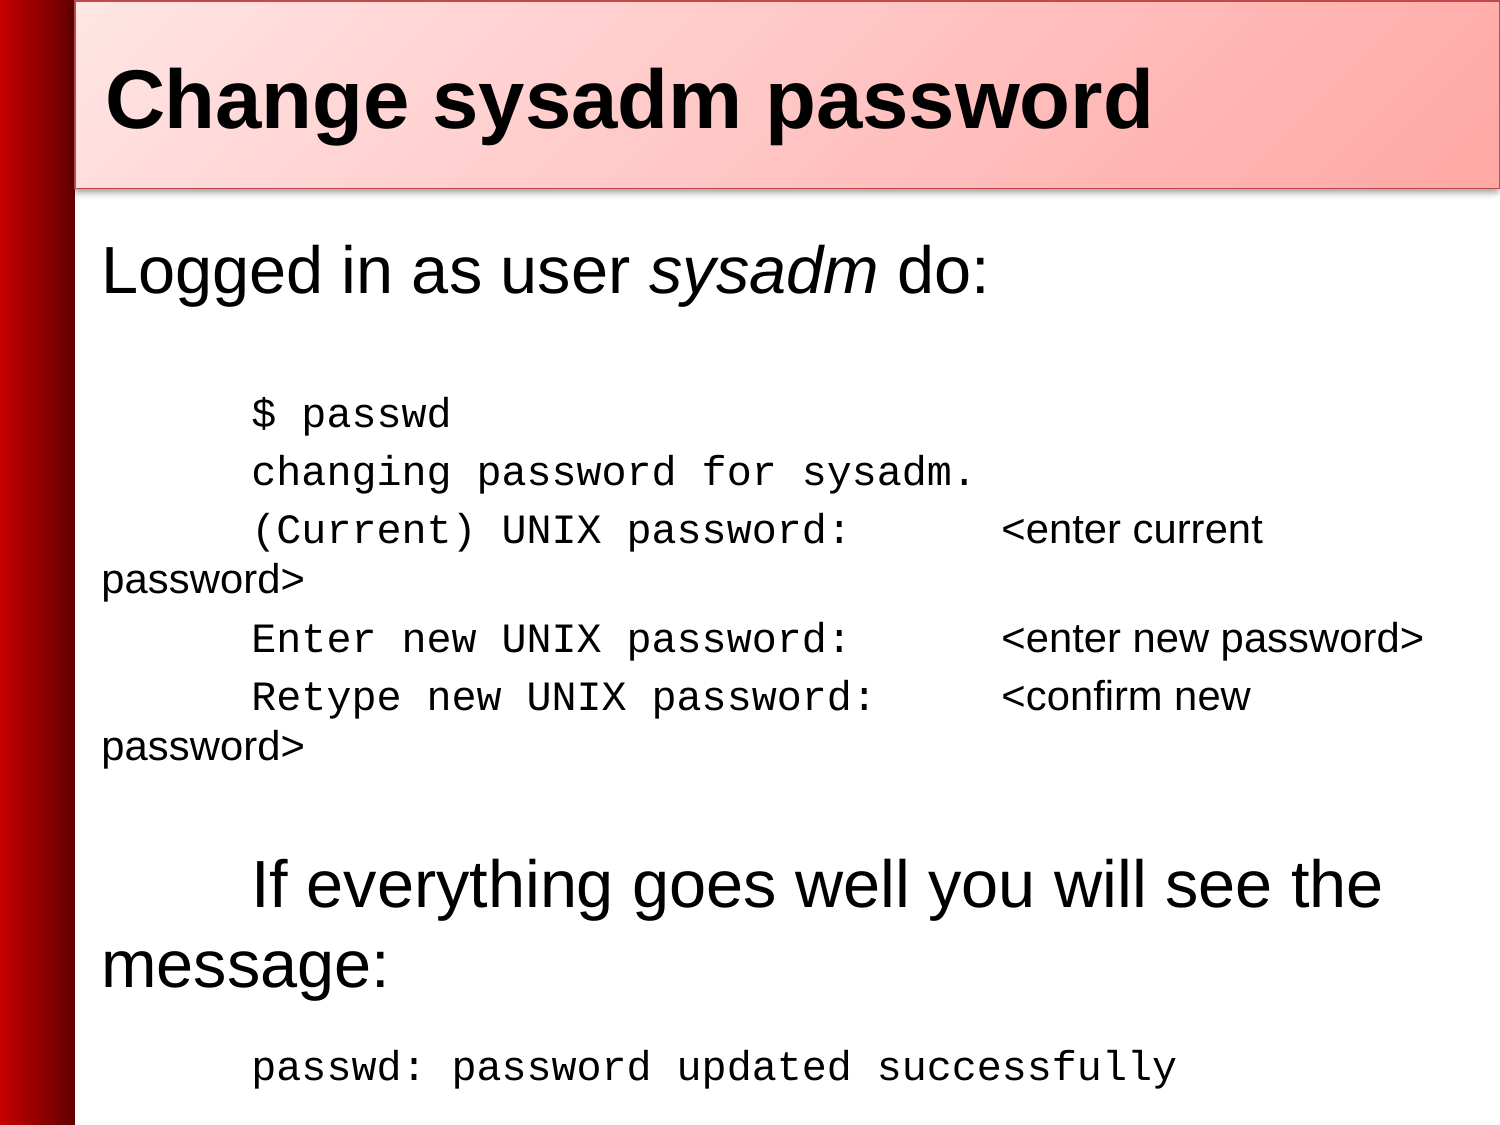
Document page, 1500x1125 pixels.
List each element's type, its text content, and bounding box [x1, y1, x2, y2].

list Logged in as user sysadm do: $ passwd changing password for sysadm. (Current) UNIX password: <enter current password> Enter new UNIX password: <enter new password> Retype new UNIX password: <confirm new password> If everything goes well you will see the message: passwd: password updated successfully [86, 219, 1470, 1116]
title Change sysadm password [74, 0, 1500, 189]
